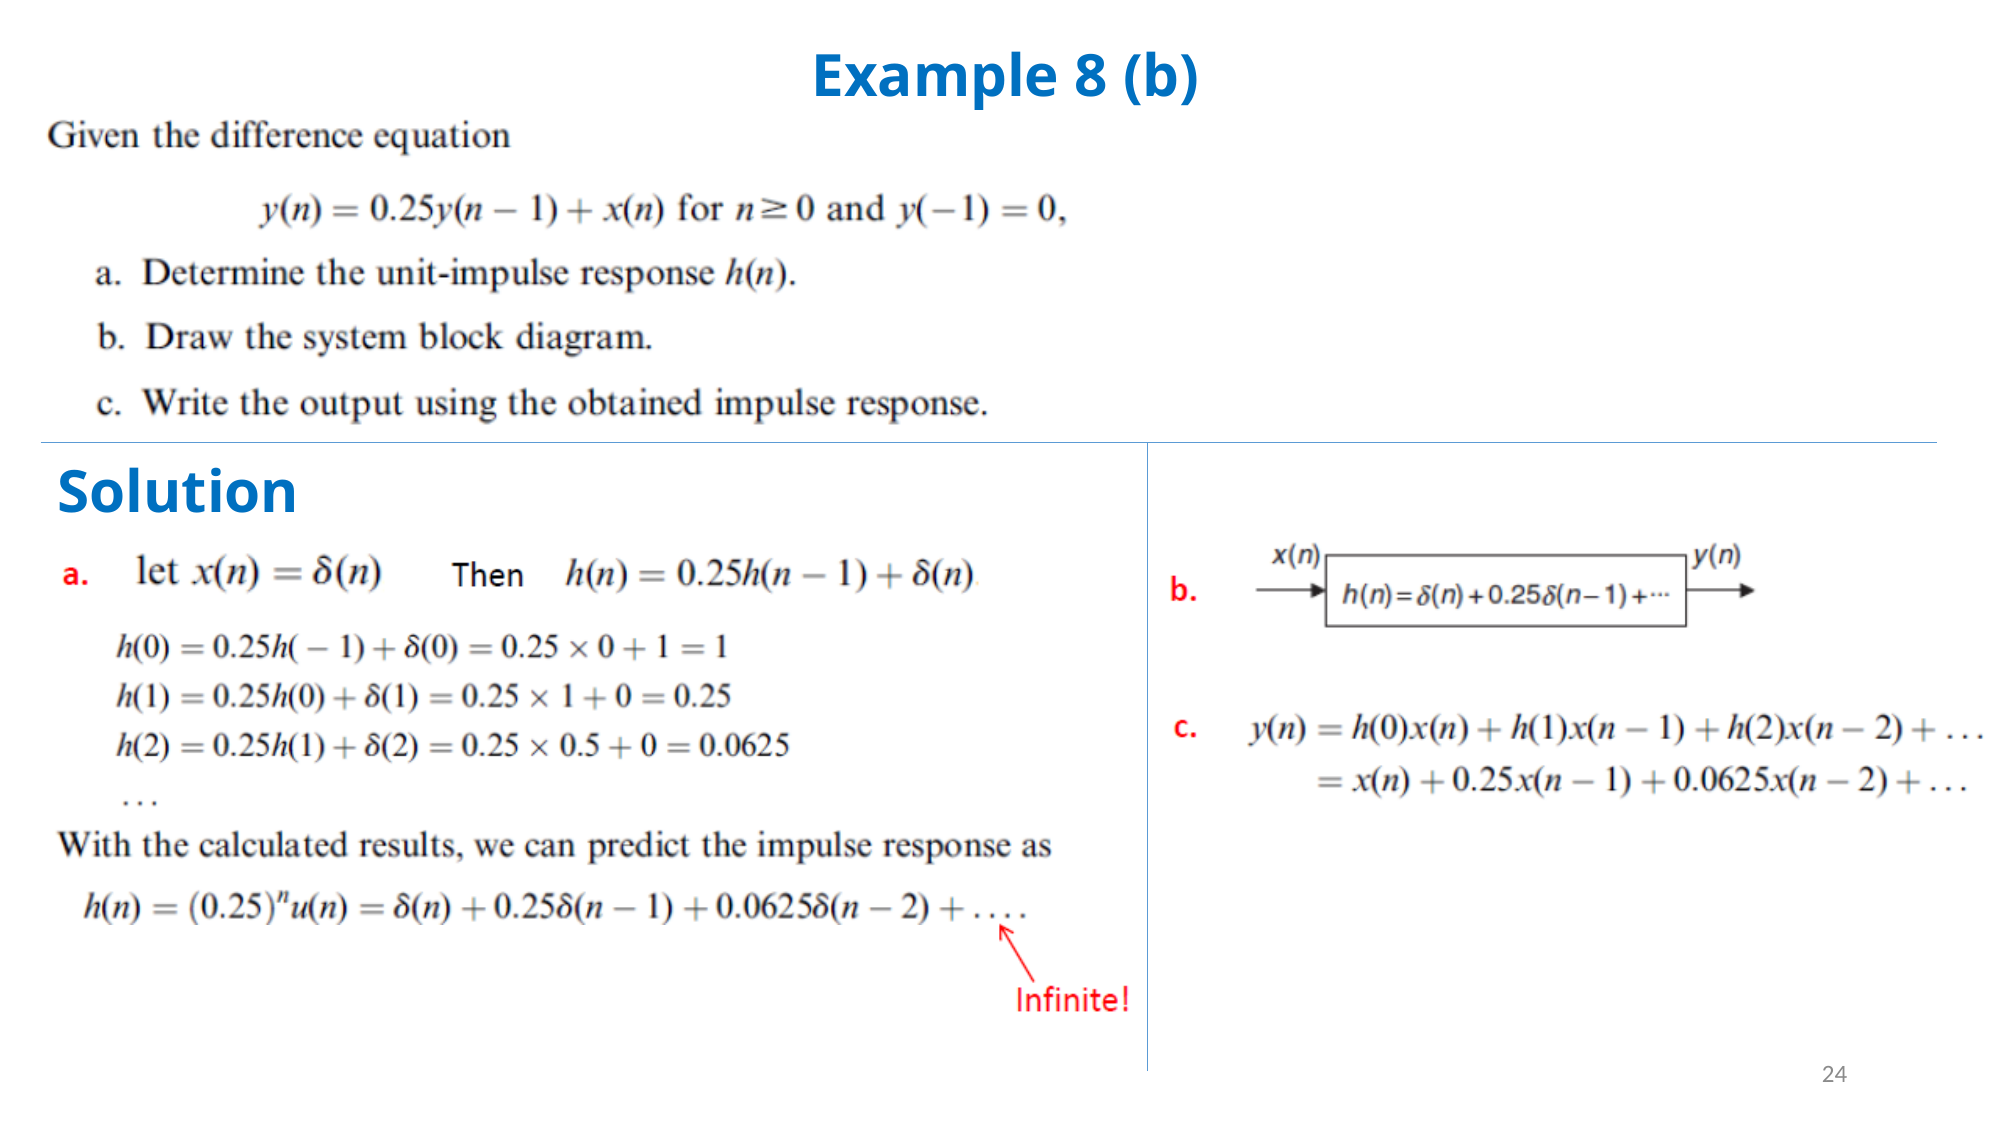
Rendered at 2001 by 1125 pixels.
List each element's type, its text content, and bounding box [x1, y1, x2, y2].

picture [1154, 528, 1995, 808]
picture [37, 112, 1074, 440]
text_box Solution [43, 443, 314, 532]
text_box Example 8 (b) [796, 26, 1230, 116]
picture [47, 549, 985, 808]
slide_number 24 [1412, 1042, 1863, 1103]
picture [40, 821, 1143, 1018]
